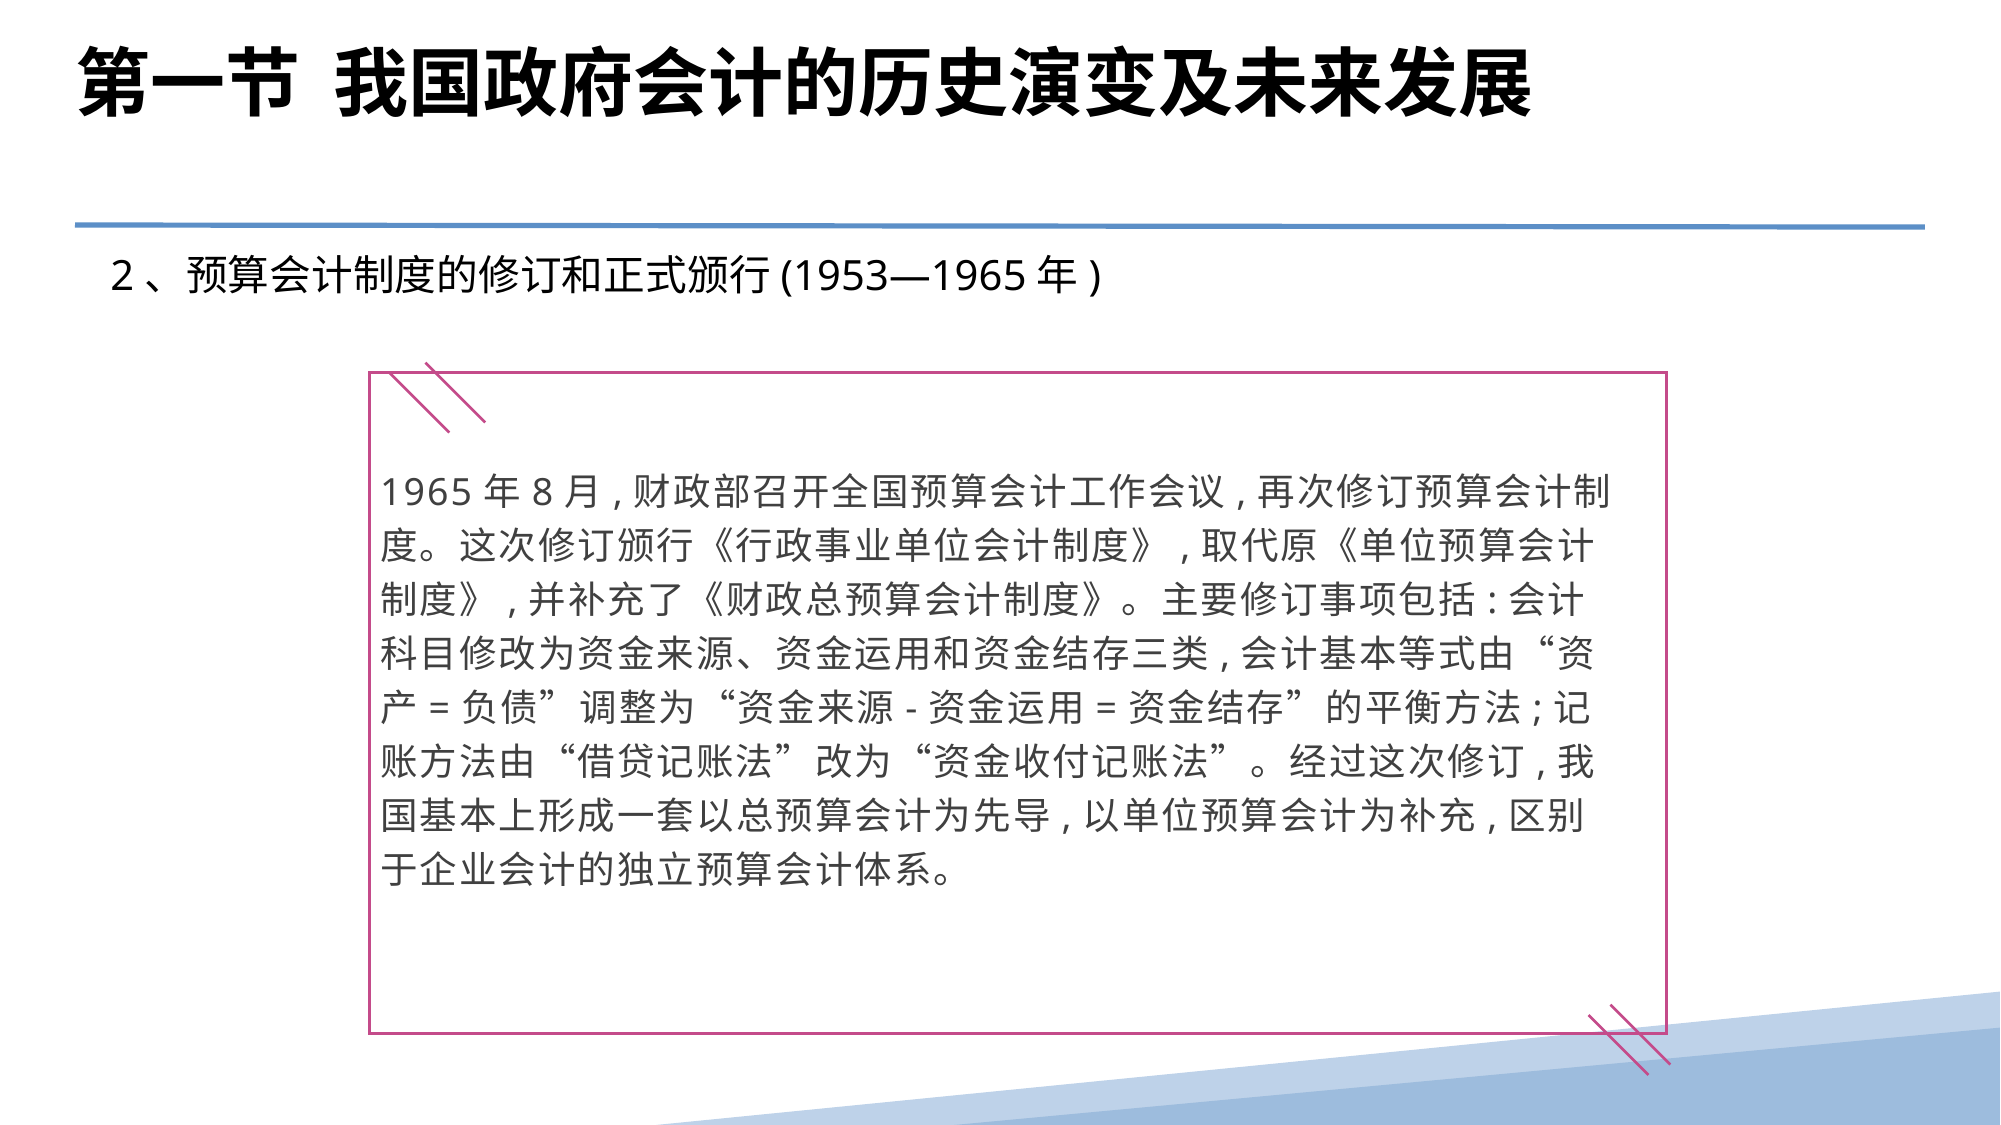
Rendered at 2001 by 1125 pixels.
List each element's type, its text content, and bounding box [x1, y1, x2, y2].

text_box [389, 372, 450, 433]
text_box 2、预算会计制度的修订和正式颁行(1953—1965年) [110, 238, 1961, 314]
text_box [1588, 1015, 1649, 1075]
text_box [74, 224, 1925, 228]
text_box 1965年8月,财政部召开全国预算会计工作会议,再次修订预算会计制度。这次修订颁行《行政事业单位会计制度》,取代原《单位预算会计制度》,并补充了《财政总预算会计制度》。主要修订事项包括:会计科目修改为资金来源、资金运用和资金结存三类,会计基本等式由“资产=负债”调整为“资金来源-资金运用=资金结存”的平衡方法;记账方法由“借贷记账法”改为“资金收付记账法”。经过这次修订,我国基本上形成一套以总预算会计为先导,以单位预算会计为补充,区别于企业会计的独立预算会计体系。 [369, 351, 1627, 998]
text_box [1610, 1004, 1671, 1065]
text_box 第一节 我国政府会计的历史演变及未来发展 [75, 24, 1925, 125]
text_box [425, 362, 486, 423]
text_box [369, 998, 656, 1034]
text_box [656, 991, 2000, 1125]
text_box [1627, 372, 1668, 991]
